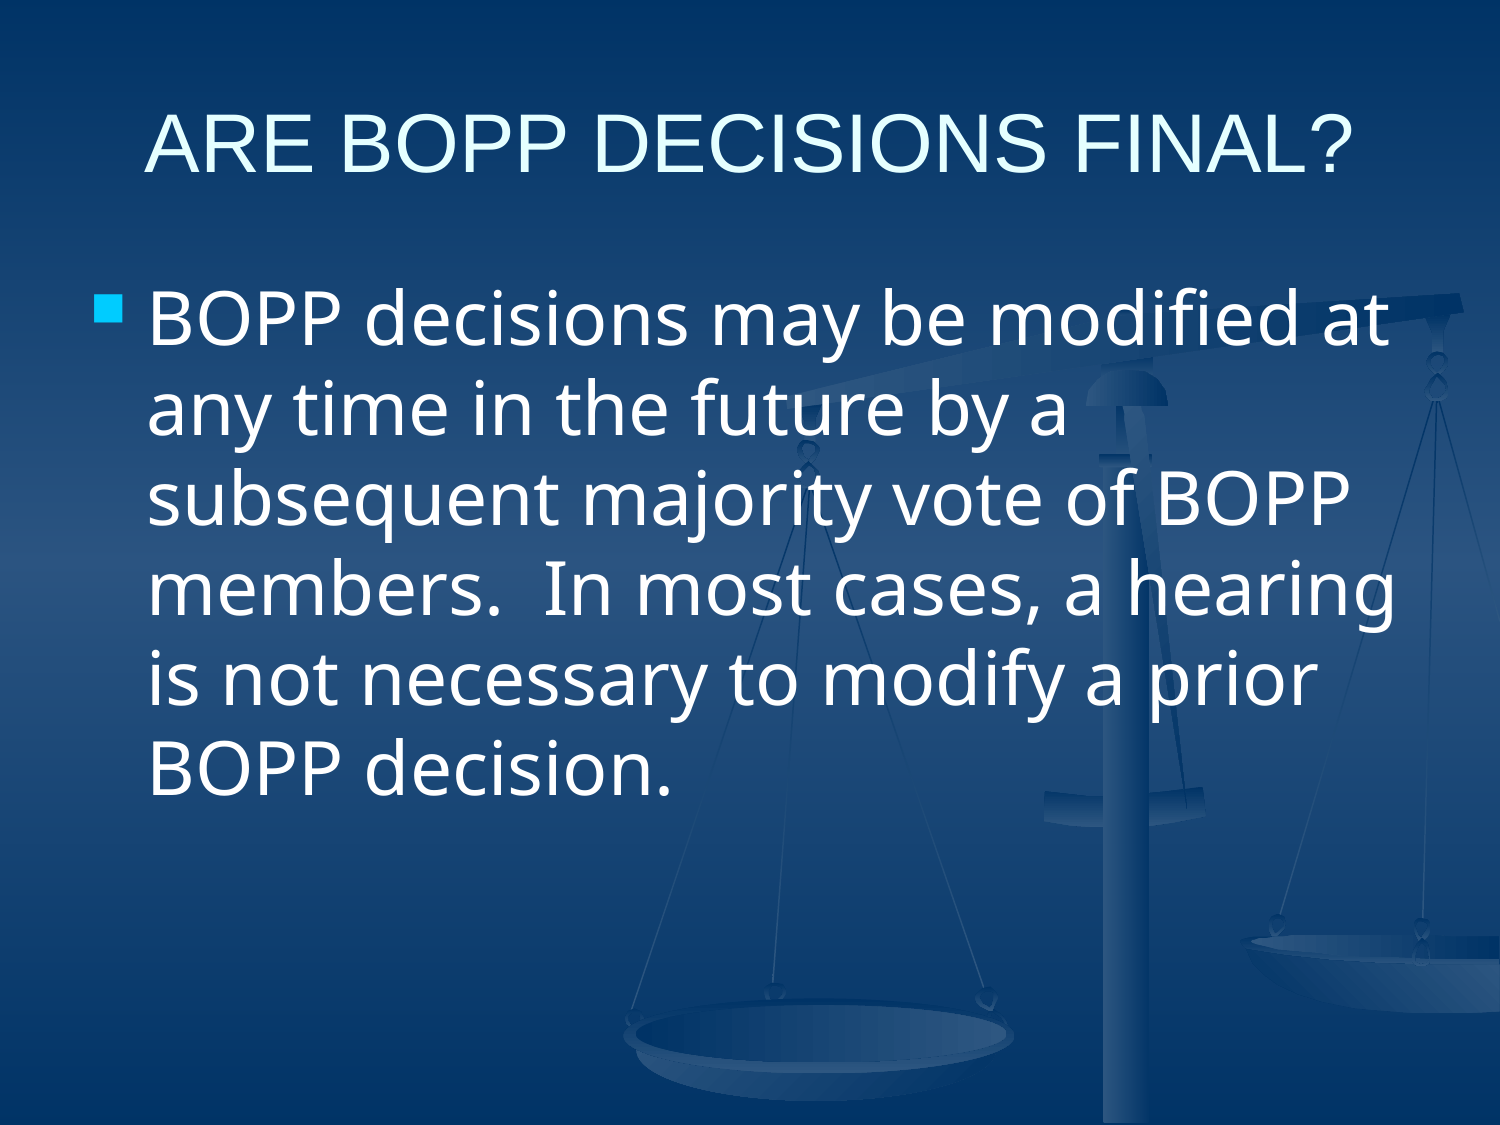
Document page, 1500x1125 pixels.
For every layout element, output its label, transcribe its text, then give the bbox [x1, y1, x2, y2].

list BOPP decisions may be modified at any time in the future by a subsequent majority vote of BOPP members. In most cases, a hearing is not necessary to modify a prior BOPP decision. [74, 262, 1426, 1006]
title ARE BOPP DECISIONS FINAL? [74, 45, 1426, 234]
